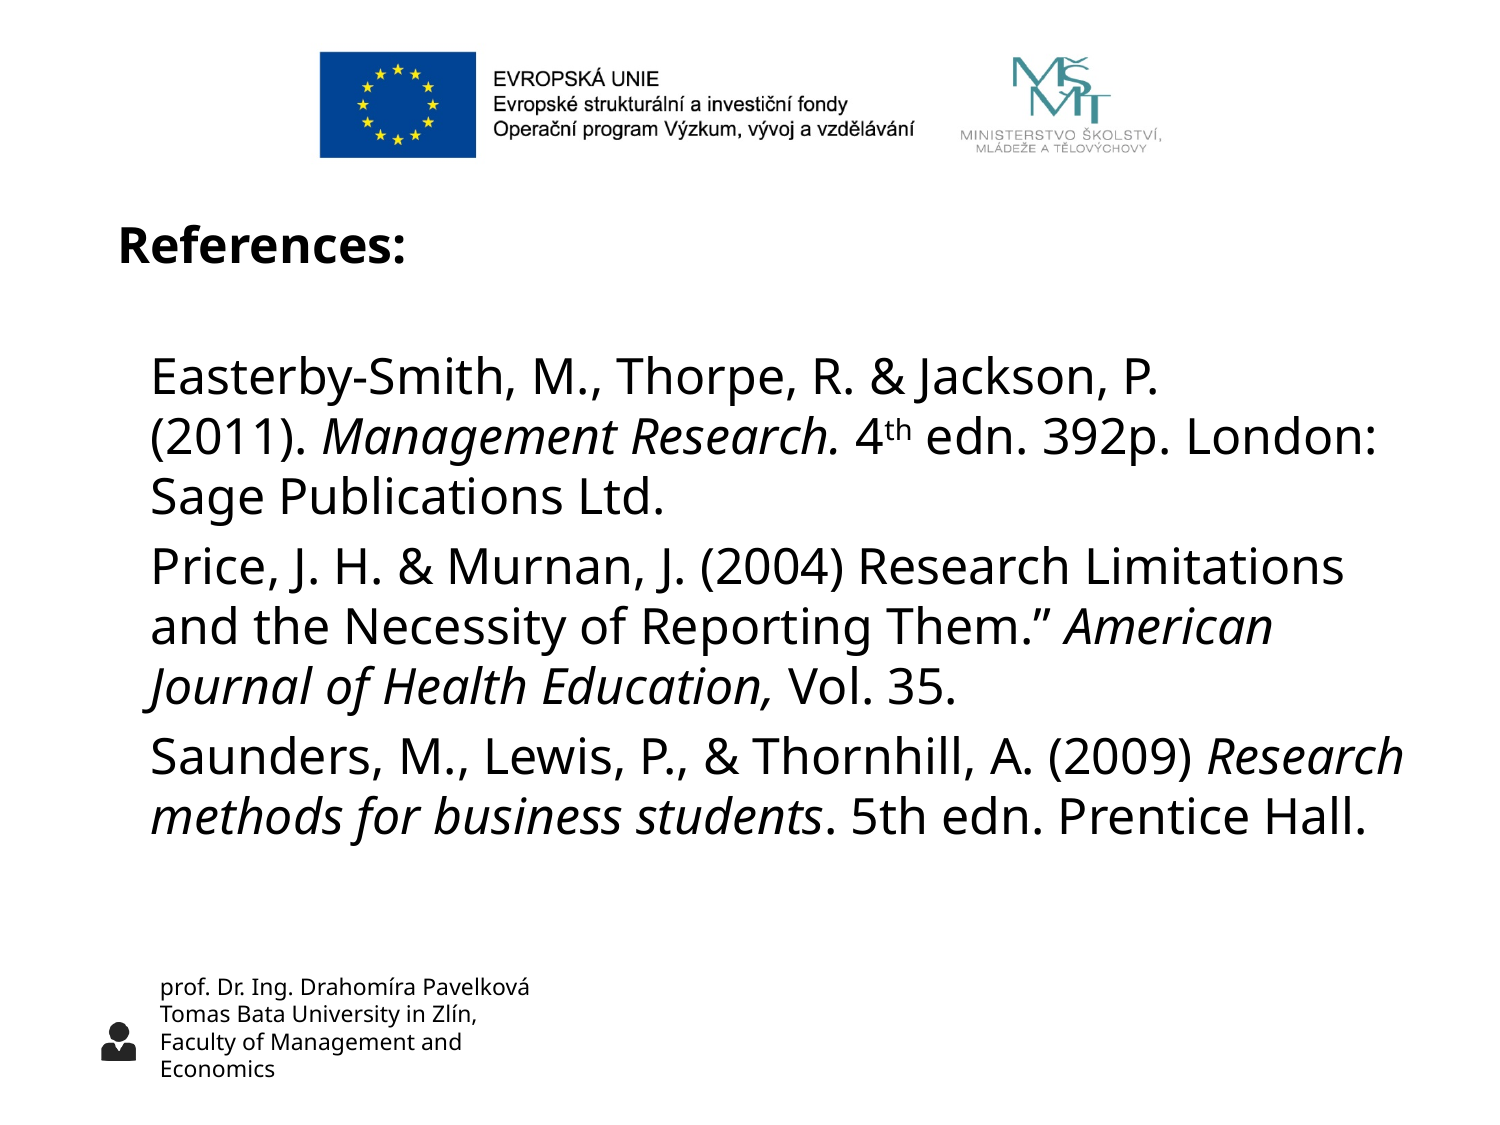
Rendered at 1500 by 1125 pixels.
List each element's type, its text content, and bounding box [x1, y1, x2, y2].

picture [101, 1021, 136, 1062]
footer prof. Dr. Ing. Drahomíra Pavelková Tomas Bata University in Zlín, Faculty of Management and Economics [145, 999, 597, 1083]
title References: [101, 184, 1425, 303]
picture [267, 0, 1213, 210]
list Easterby-Smith, M., Thorpe, R. & Jackson, P. (2011). Management Research. 4th edn. 392p. London: Sage Publications Ltd. Price, J. H. & Murnan, J. (2004) Research Limitations and the Necessity of Reporting Them.” American Journal of Health Education, Vol. 35. Saunders, M., Lewis, P., & Thornhill, A. (2009) Research methods for business students. 5th edn. Prentice Hall. [135, 267, 1423, 942]
